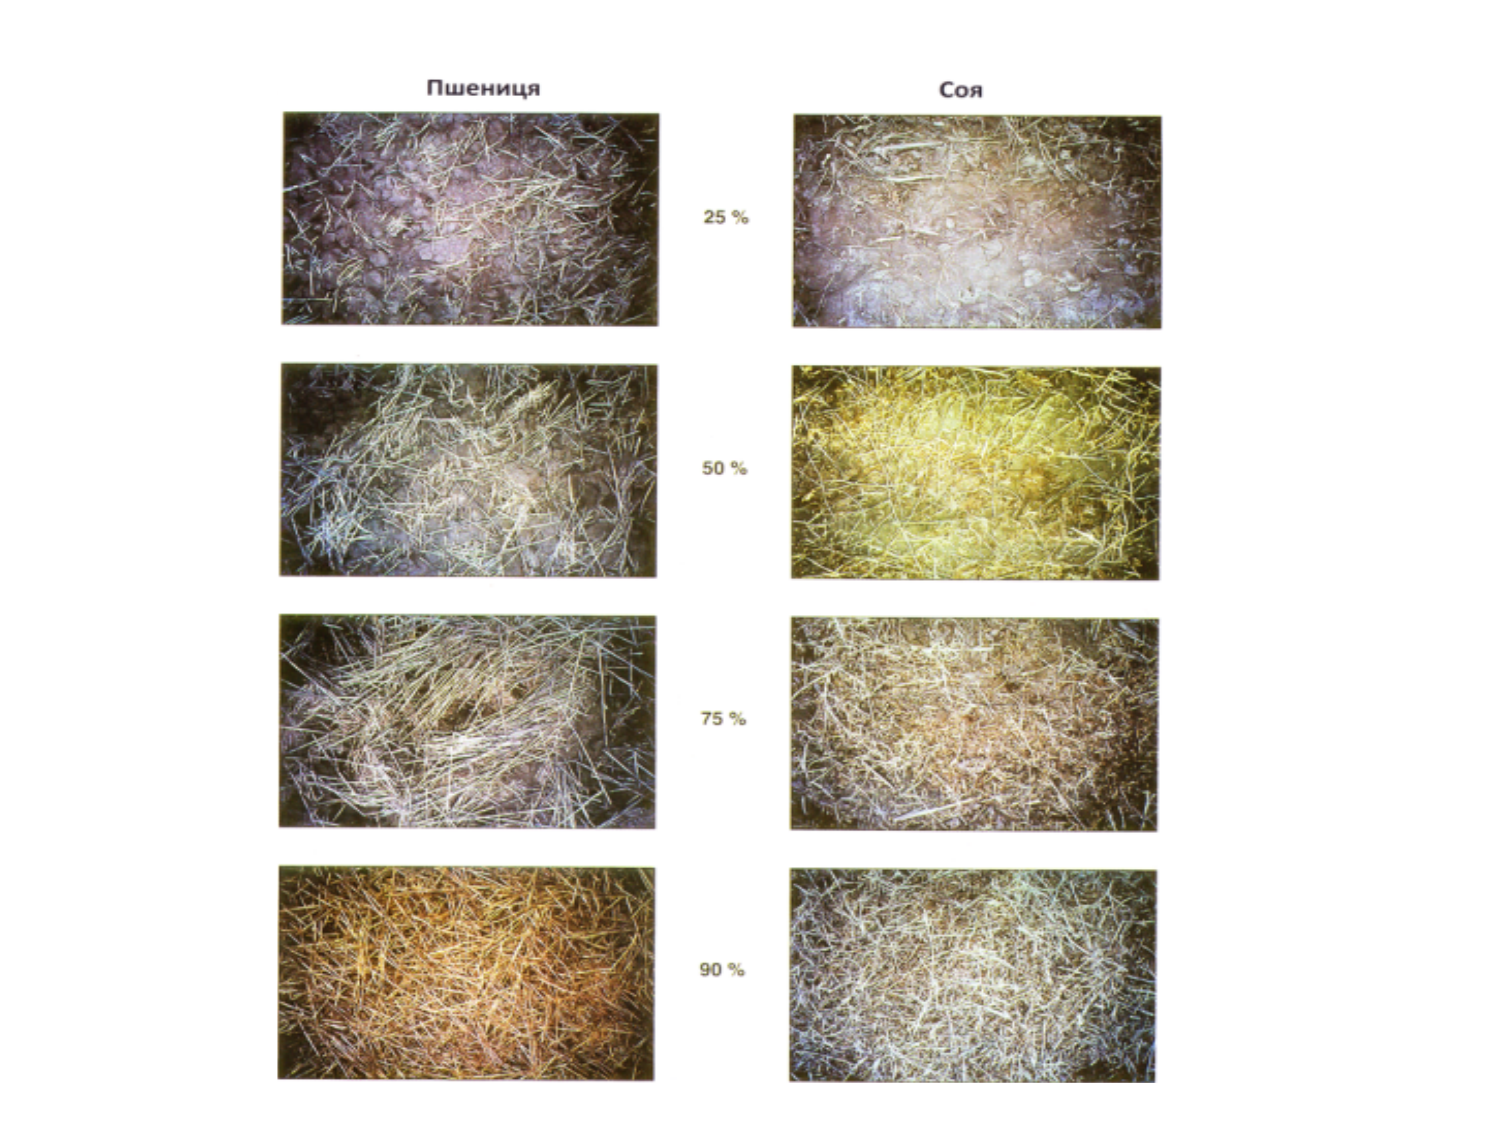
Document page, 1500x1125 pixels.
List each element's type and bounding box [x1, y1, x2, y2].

list [277, 66, 1164, 1083]
